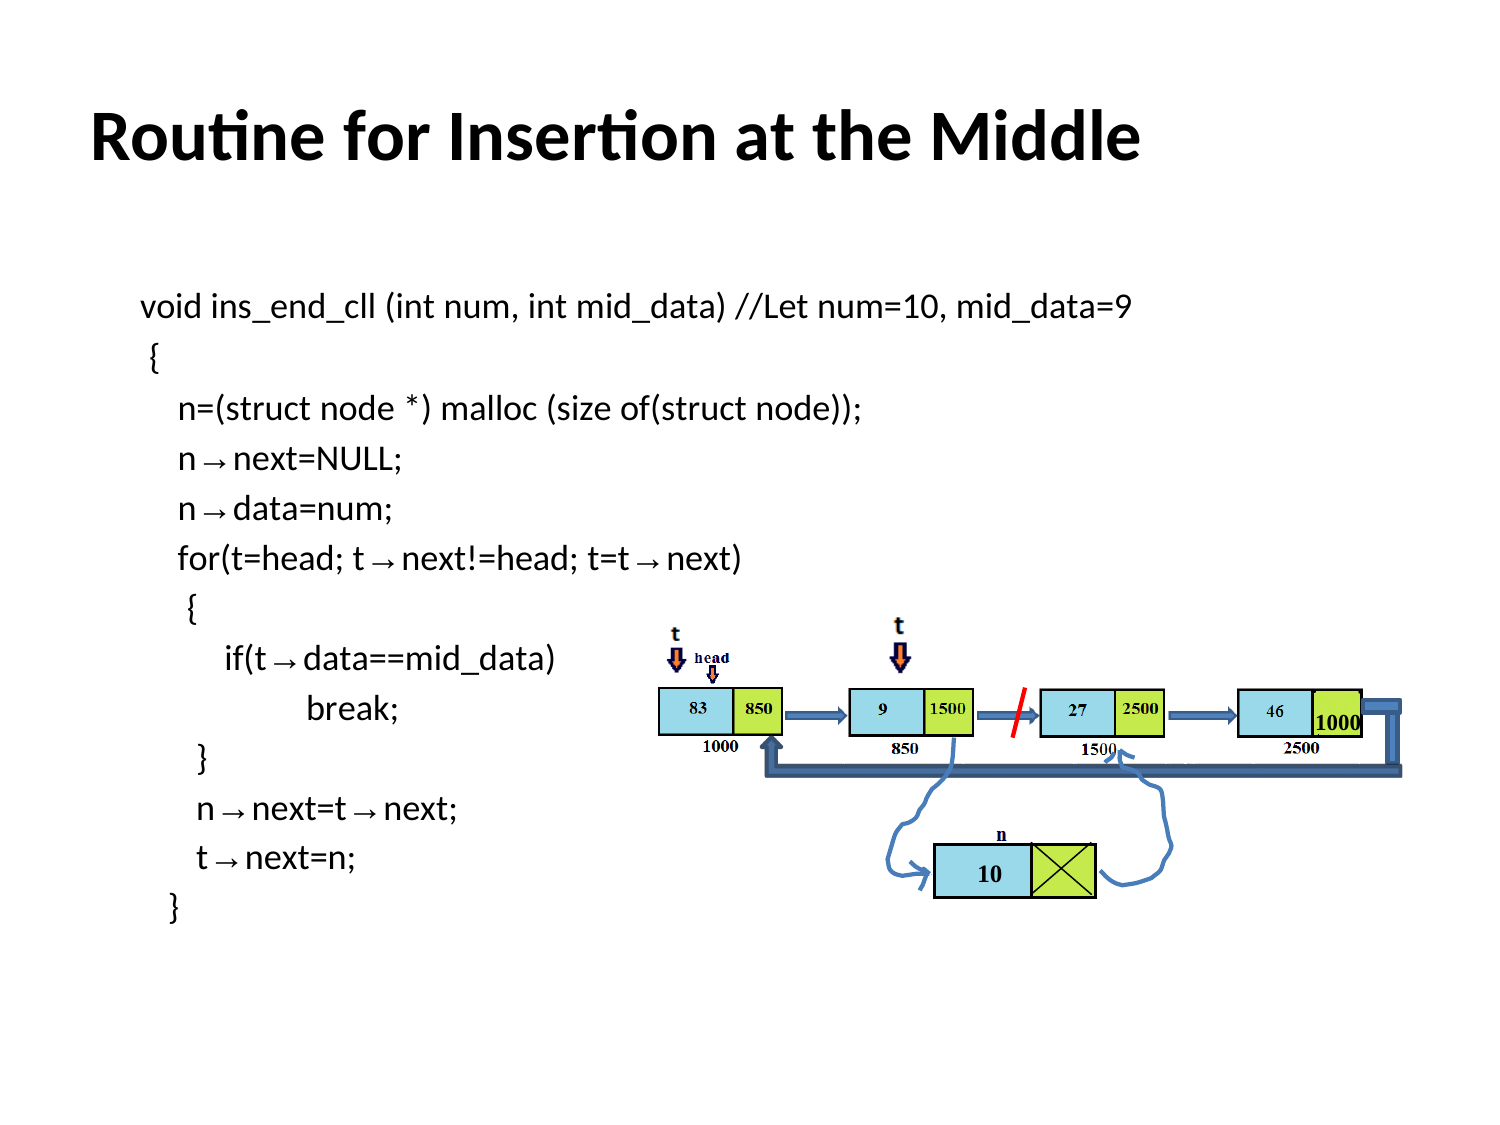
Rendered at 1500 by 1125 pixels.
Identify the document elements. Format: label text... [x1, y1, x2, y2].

text_box Routine for Insertion at the Middle [87, 102, 1310, 190]
text_box } [165, 888, 190, 935]
text_box [1100, 835, 1172, 886]
text_box 10 [975, 859, 1009, 889]
text_box [1288, 650, 1368, 734]
text_box [1387, 712, 1398, 763]
text_box [1362, 700, 1398, 712]
text_box void ins_end_cll (int num, int mid_data) //Let num=10, mid_data=9 { n=(struct node *) malloc (size of(struct node)); n→next=NULL; n→data=num; for(t=head; t→next!=head; t=t→next) { if(t→data==mid_data) break; } n→next=t→next; [137, 288, 1288, 835]
text_box [887, 835, 937, 876]
text_box t→next=n; [194, 835, 388, 885]
text_box [1362, 712, 1387, 763]
text_box [1288, 734, 1403, 778]
text_box [928, 835, 1104, 903]
text_box 1000 [1313, 709, 1362, 737]
